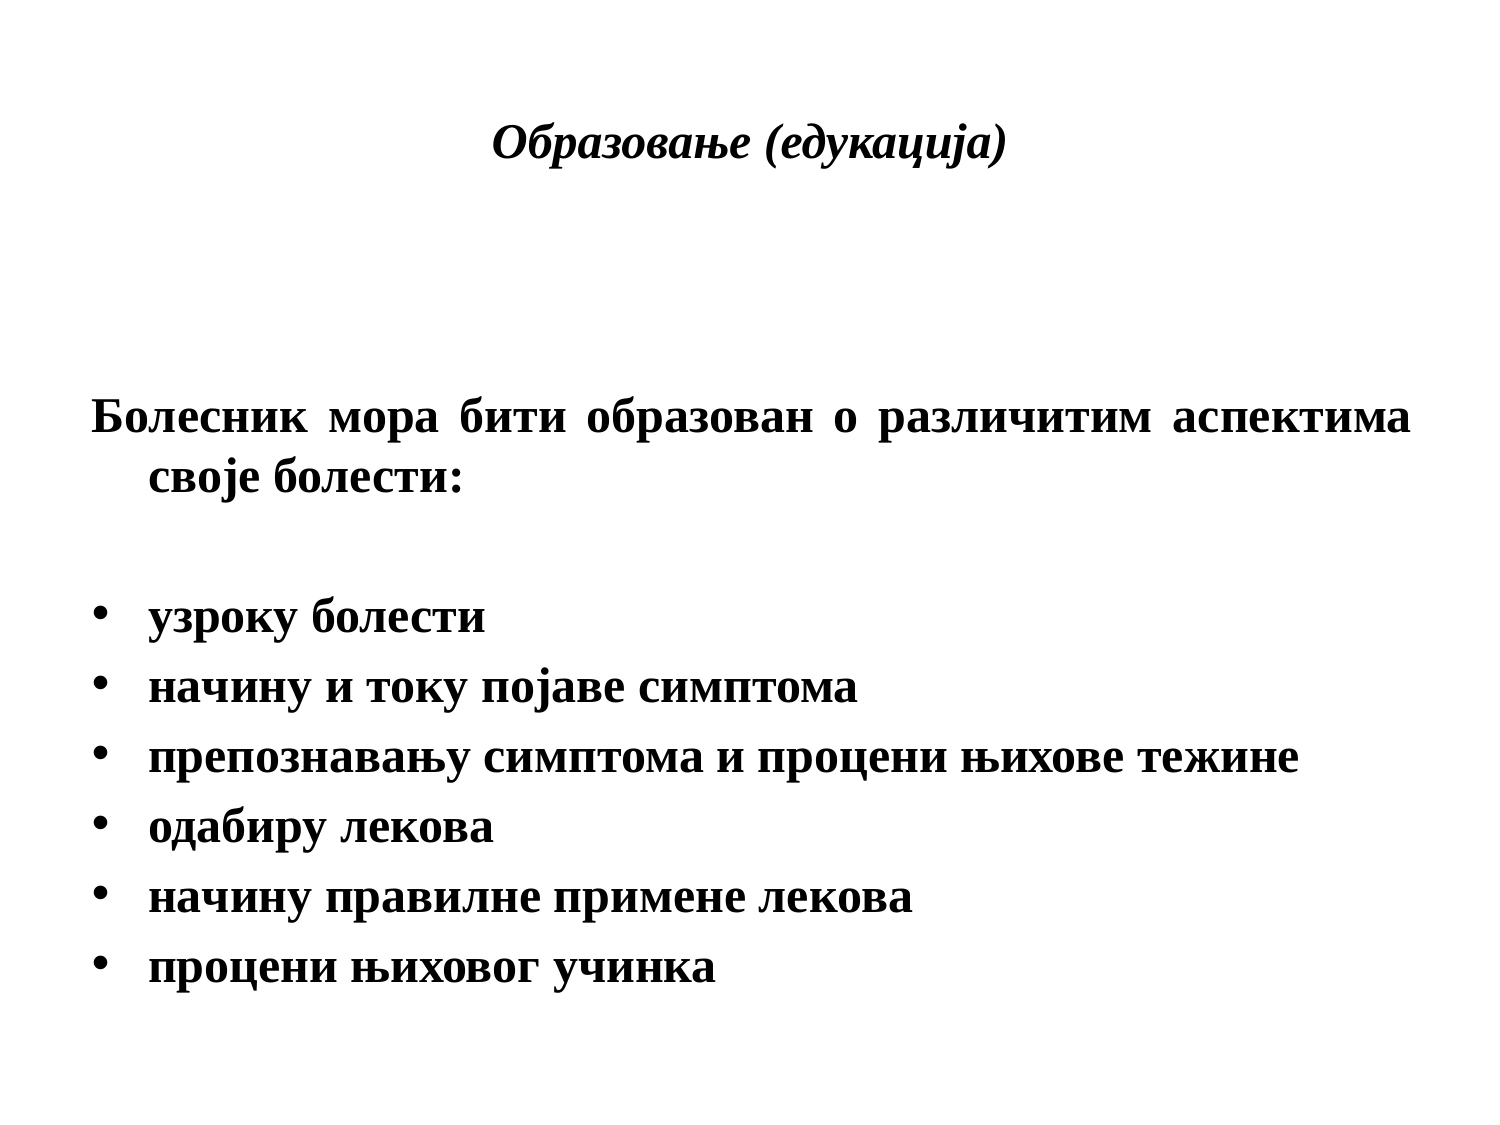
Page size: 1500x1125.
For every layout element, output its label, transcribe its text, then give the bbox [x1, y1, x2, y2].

title Образовање (едукација) [75, 45, 1425, 233]
list Болесник мора бити образован о различитим аспектима своје болести: узроку болести начину и току појаве симптома препознавању симптома и процени њихове тежине одабиру лекова начину правилне примене лекова процени њиховог учинка [76, 375, 1427, 1125]
